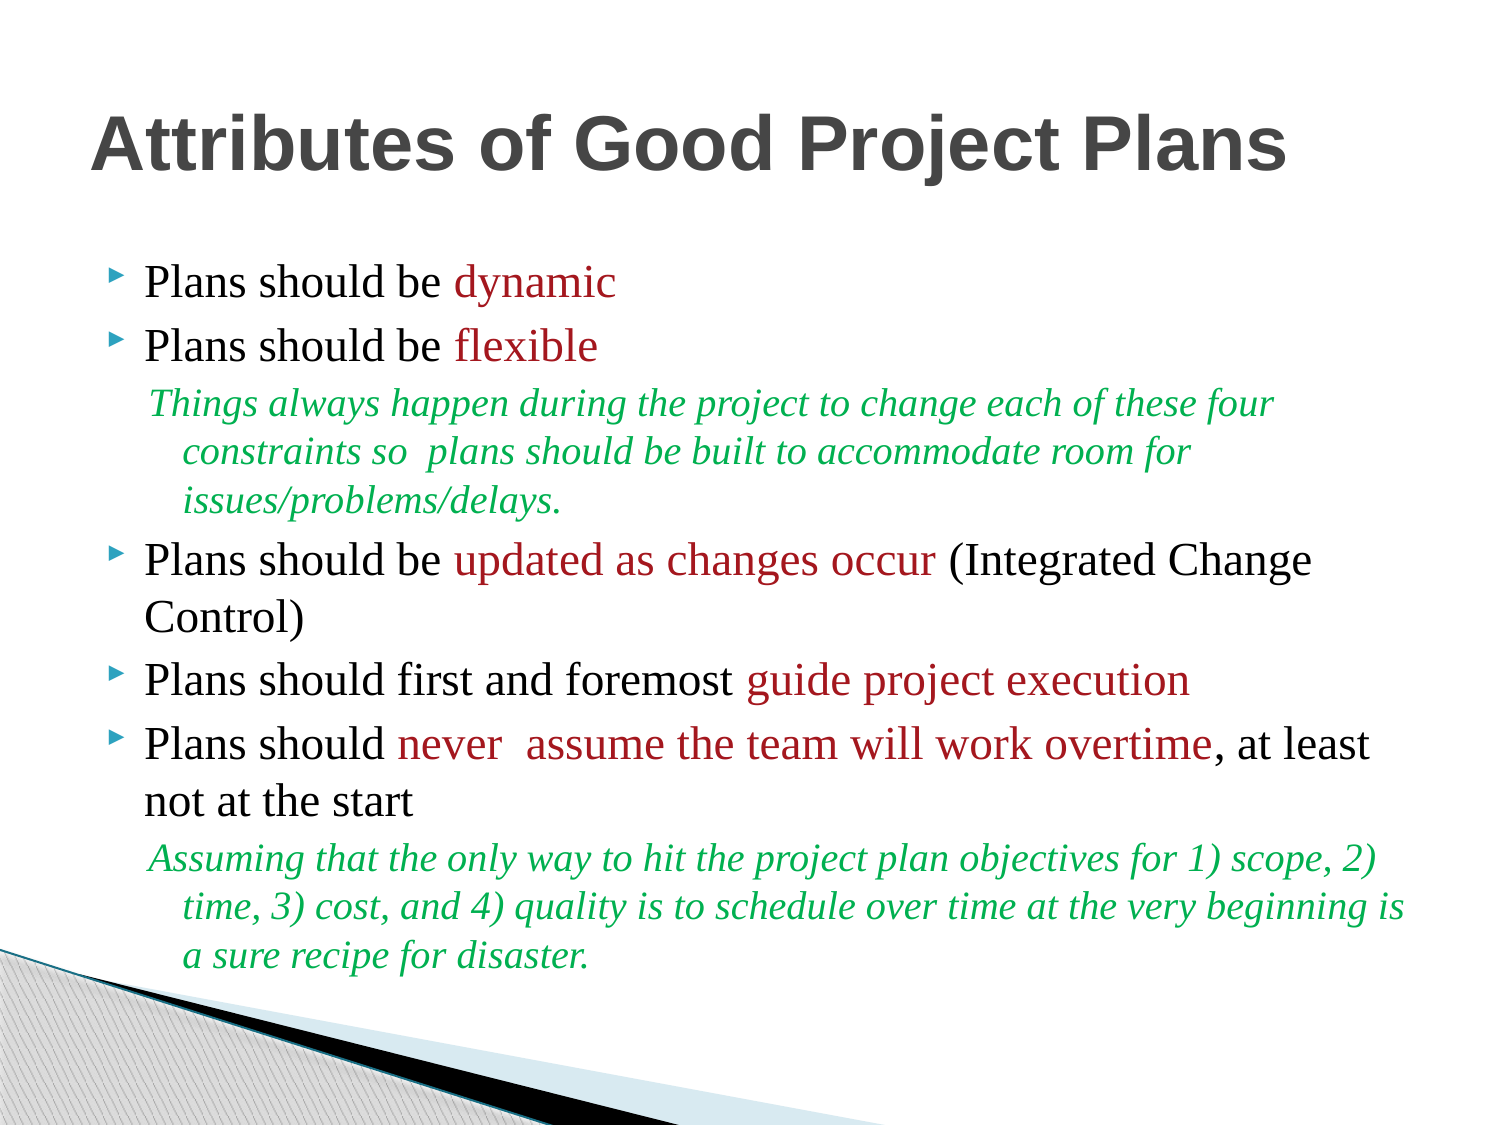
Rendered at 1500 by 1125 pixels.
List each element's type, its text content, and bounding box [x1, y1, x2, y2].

list Plans should be dynamic Plans should be flexible Things always happen during the project to change each of these four constraints so plans should be built to accommodate room for issues/problems/delays. Plans should be updated as changes occur (Integrated Change Control) Plans should first and foremost guide project execution Plans should never assume the team will work overtime, at least not at the start Assuming that the only way to hit the project plan objectives for 1) scope, 2) time, 3) cost, and 4) quality is to schedule over time at the very beginning is a sure recipe for disaster. [75, 243, 1425, 986]
title Attributes of Good Project Plans [75, 45, 1425, 233]
